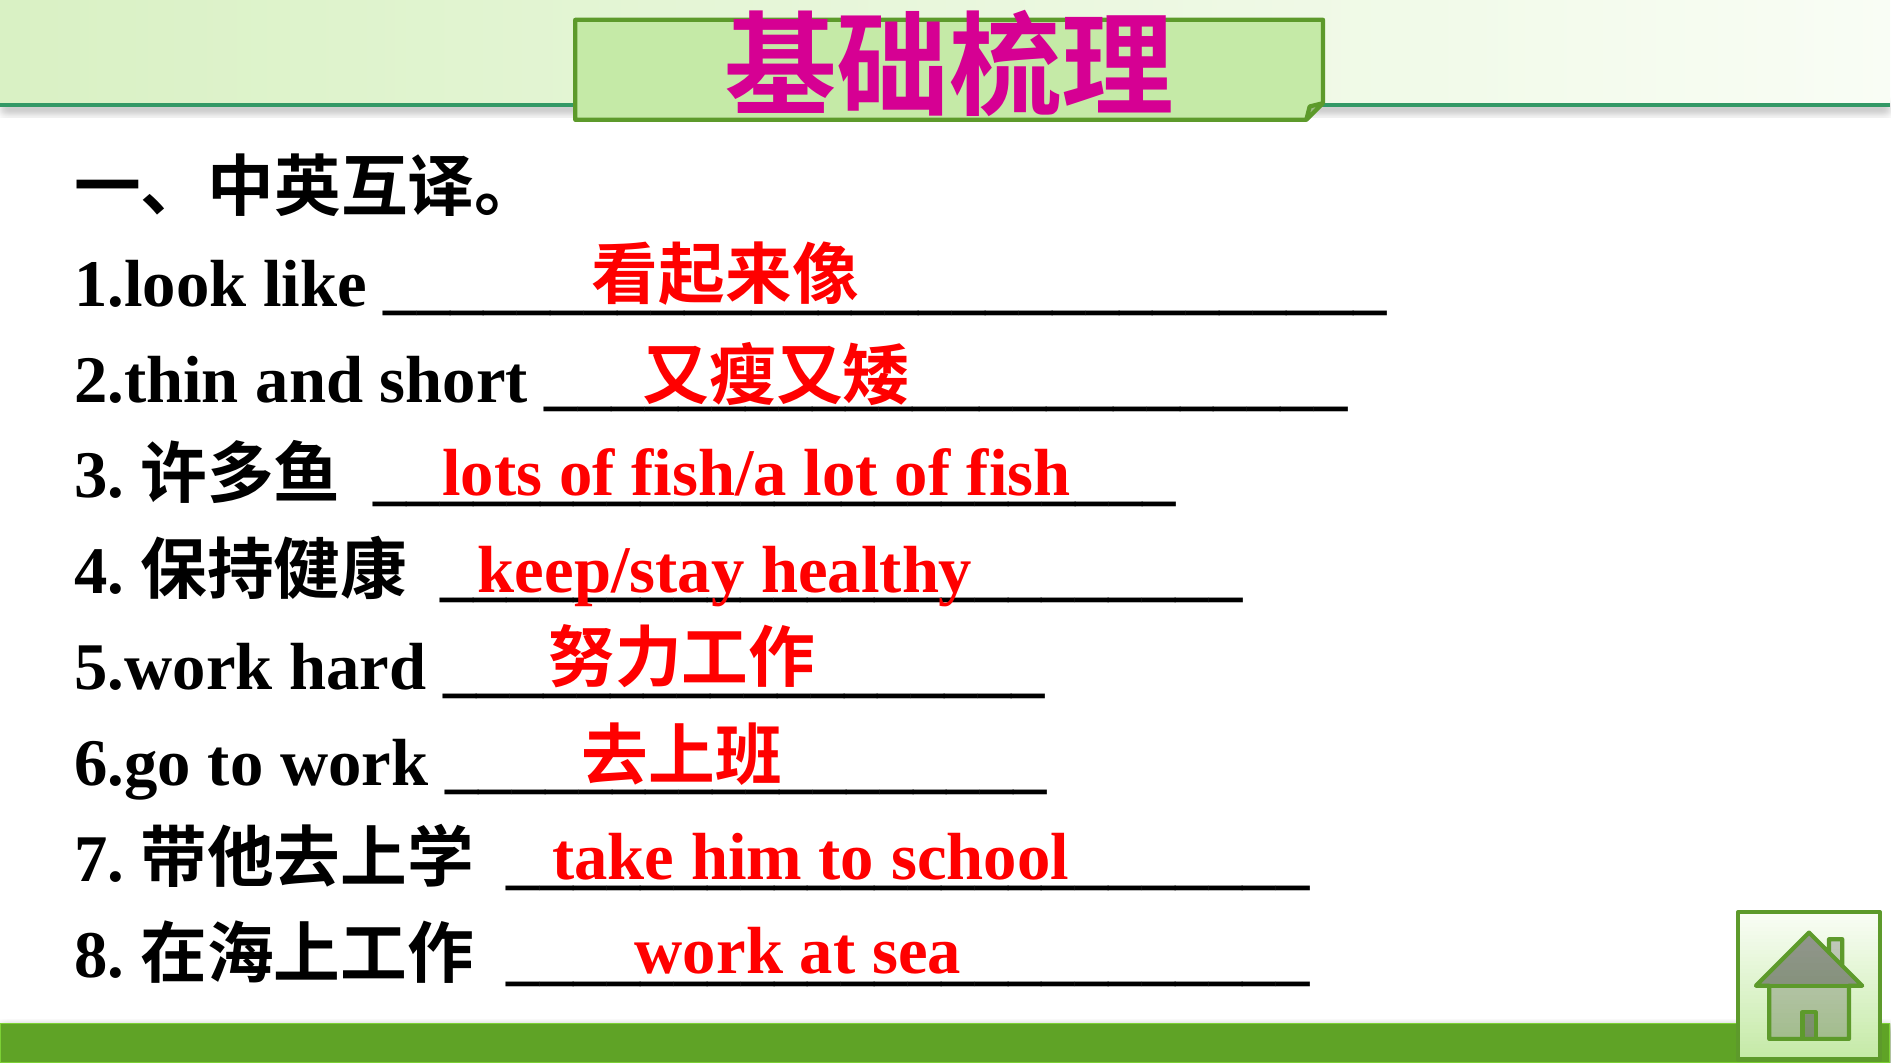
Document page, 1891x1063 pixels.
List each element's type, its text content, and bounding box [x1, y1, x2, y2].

text_box keep/stay healthy [462, 518, 989, 613]
text_box 去上班 [566, 705, 797, 800]
text_box 基础梳理 [573, 17, 1326, 120]
text_box lots of fish/a lot of fish [427, 421, 1087, 517]
text_box 一、中英互译。 1.look like ______________________________ 2.thin and short ________________________ 3.许多鱼 ________________________ 4.保持健康 ________________________ 5.work hard __________________ 6.go to work __________________ 7.带他去上学 ________________________ 8.在海上工作 ________________________ [59, 120, 1833, 999]
text_box 看起来像 [577, 224, 874, 320]
text_box 又瘦又矮 [627, 325, 925, 421]
text_box 努力工作 [533, 607, 831, 703]
text_box take him to school [537, 805, 1090, 901]
text_box work at sea [620, 899, 977, 995]
